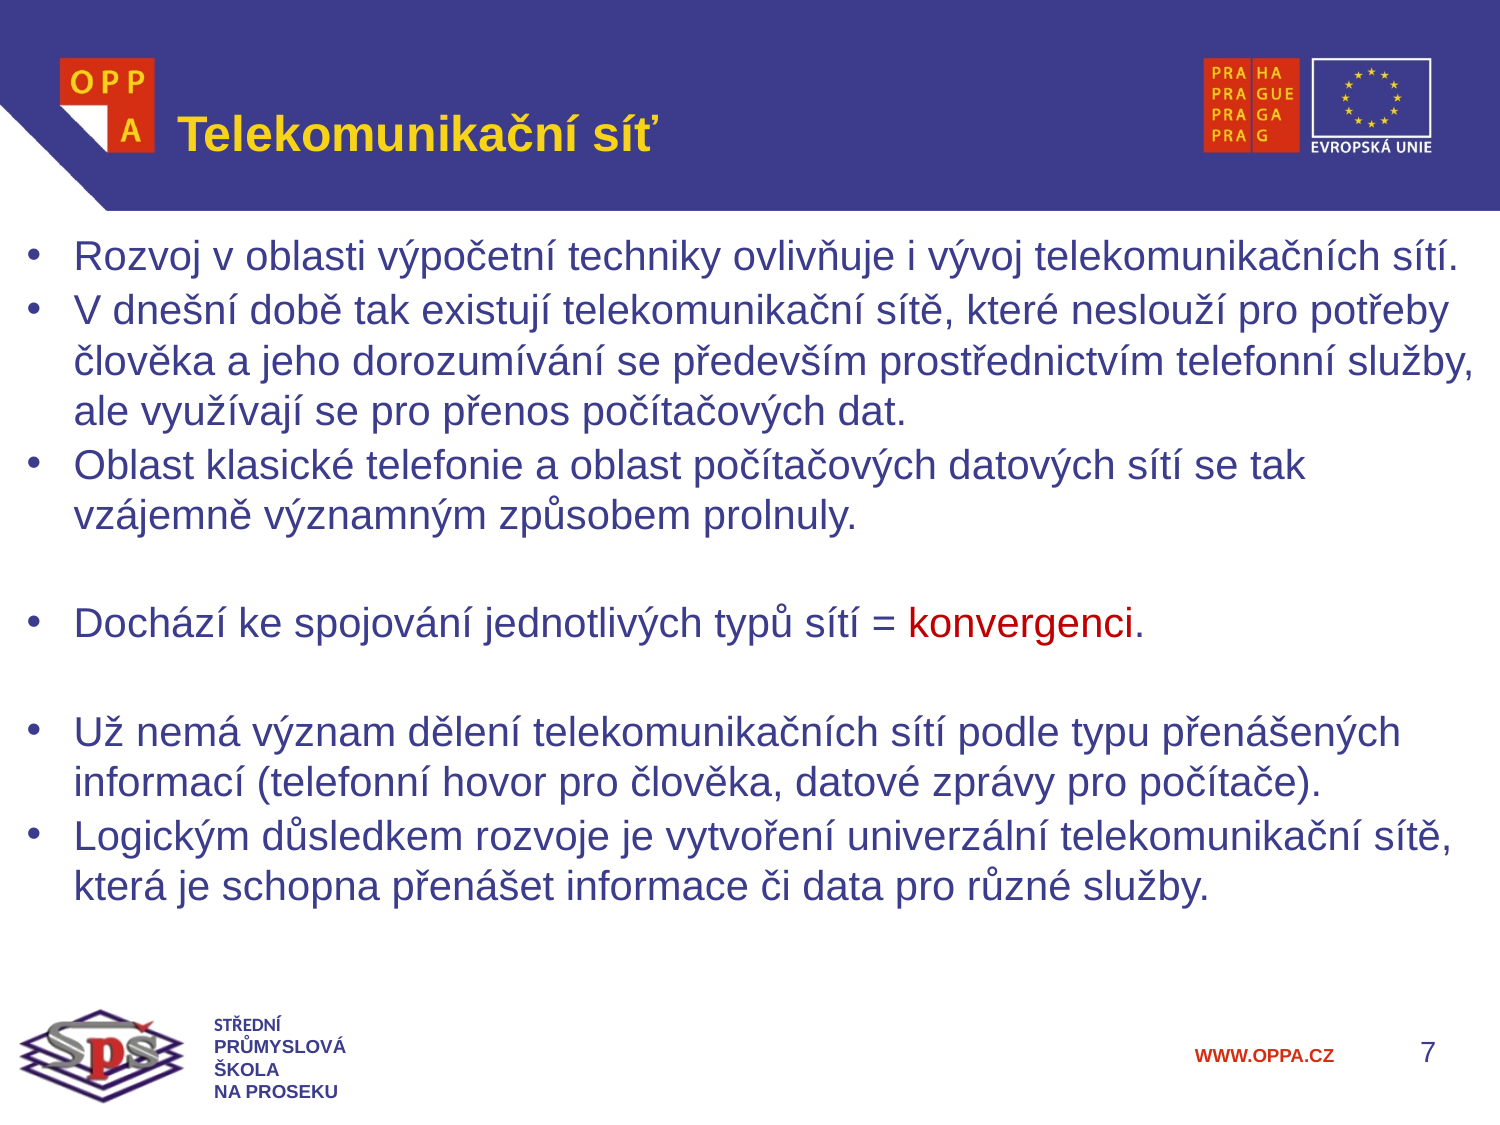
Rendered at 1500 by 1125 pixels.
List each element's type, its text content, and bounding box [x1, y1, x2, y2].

text_box Rozvoj v oblasti výpočetní techniky ovlivňuje i vývoj telekomunikačních sítí. V dnešní době tak existují telekomunikační sítě, které neslouží pro potřeby člověka a jeho dorozumívání se především prostřednictvím telefonní služby, ale využívají se pro přenos počítačových dat. Oblast klasické telefonie a oblast počítačových datových sítí se tak vzájemně významným způsobem prolnuly. Dochází ke spojování jednotlivých typů sítí = konvergenci. Už nemá význam dělení telekomunikačních sítí podle typu přenášených informací (telefonní hovor pro člověka, datové zprávy pro počítače). Logickým důsledkem rozvoje je vytvoření univerzální telekomunikační sítě, která je schopna přenášet informace či data pro různé služby. [11, 221, 1495, 916]
picture [0, 0, 1500, 211]
title Telekomunikační síť [177, 38, 1137, 162]
slide_number 7 [1339, 1015, 1437, 1069]
text_box STŘEDNÍ PRŮMYSLOVÁ ŠKOLA NA PROSEKU [199, 1004, 509, 1110]
picture [19, 1001, 186, 1107]
